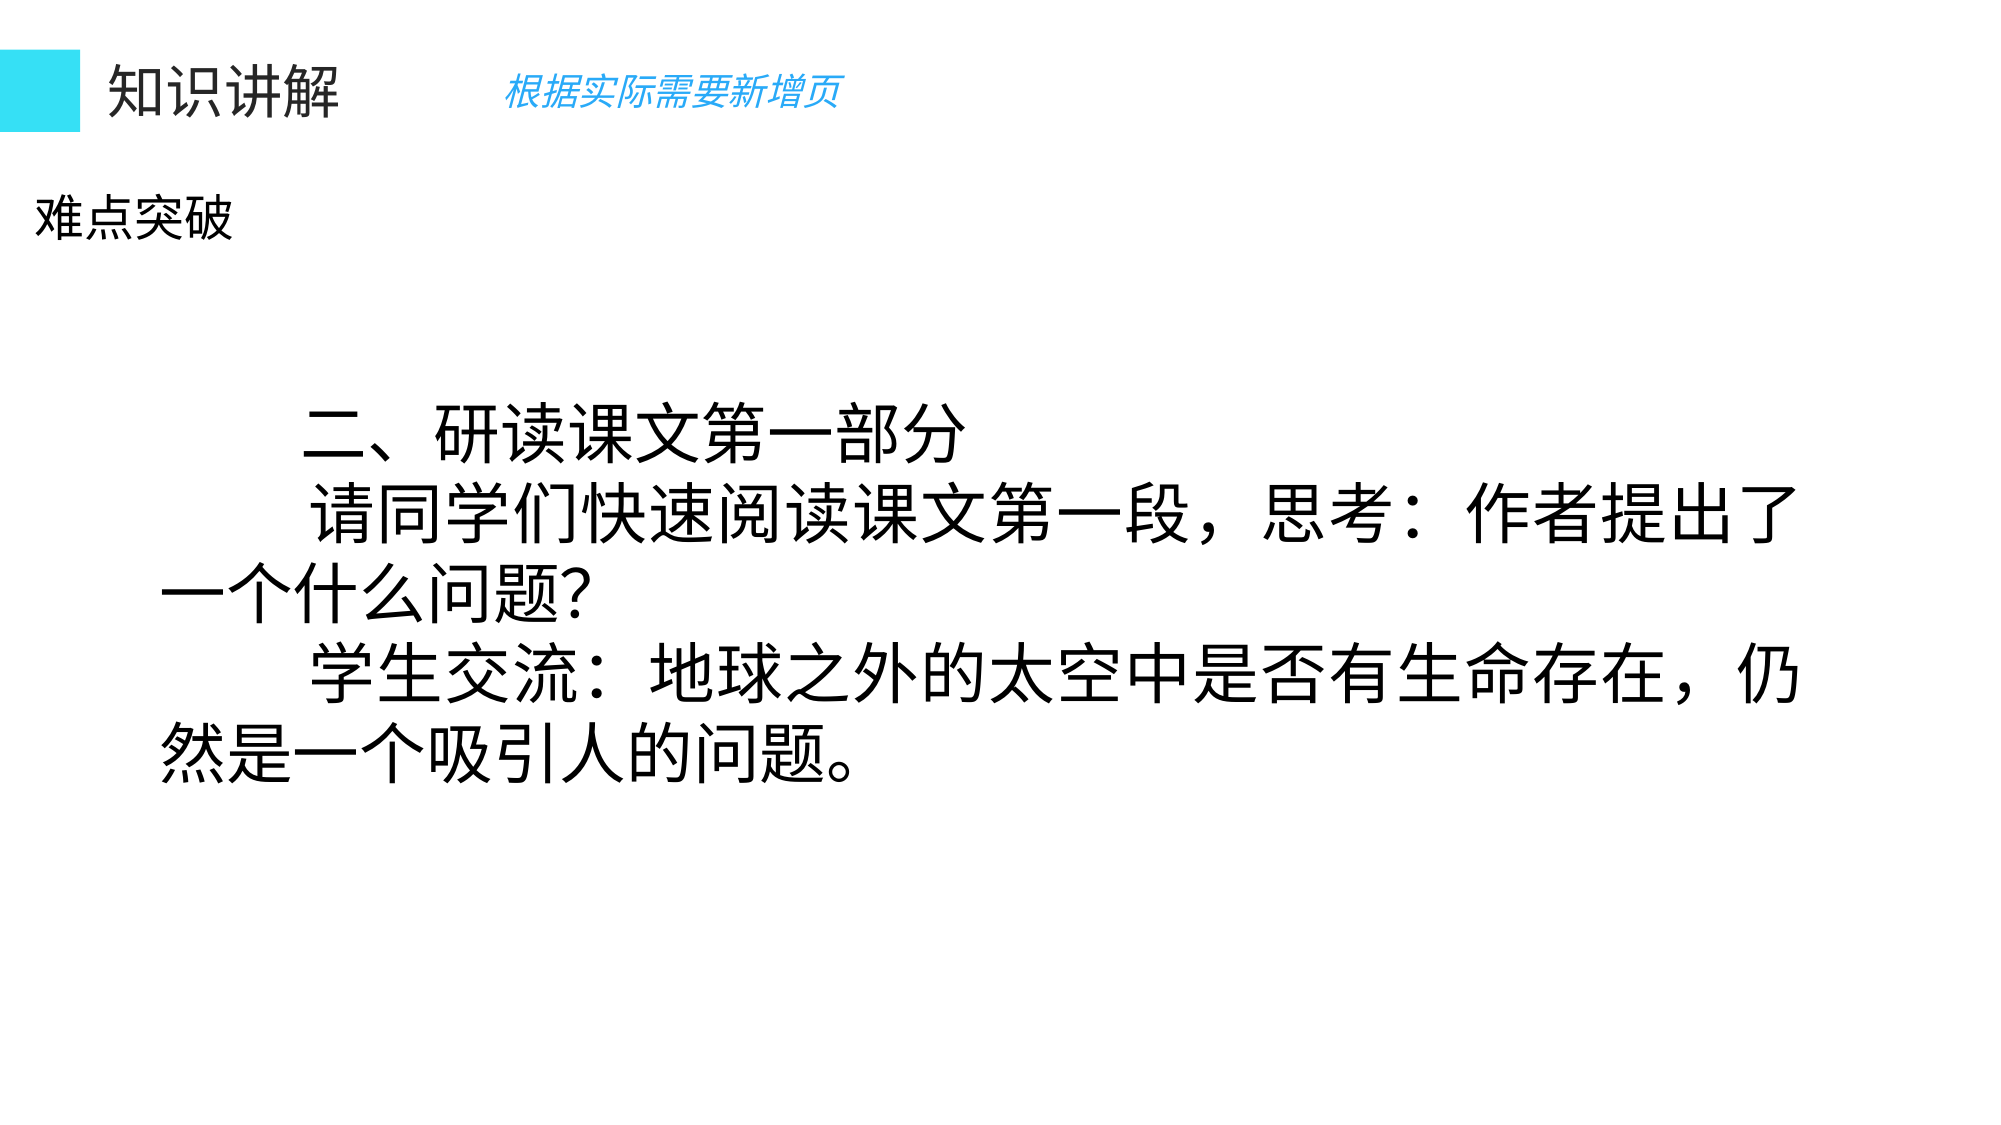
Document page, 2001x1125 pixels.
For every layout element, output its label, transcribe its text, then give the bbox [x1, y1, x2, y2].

text_box 二、研读课文第一部分 请同学们快速阅读课文第一段，思考：作者提出了一个什么问题？ 学生交流：地球之外的太空中是否有生命存在，仍然是一个吸引人的问题。 [144, 384, 1820, 800]
text_box 难点突破 [19, 148, 295, 254]
text_box [0, 49, 81, 133]
text_box 根据实际需要新增页 [487, 60, 1303, 121]
text_box 活动与探究（温馨提示：规范操作、注意安全） [263, 0, 1528, 235]
text_box 知识讲解 [92, 47, 398, 133]
